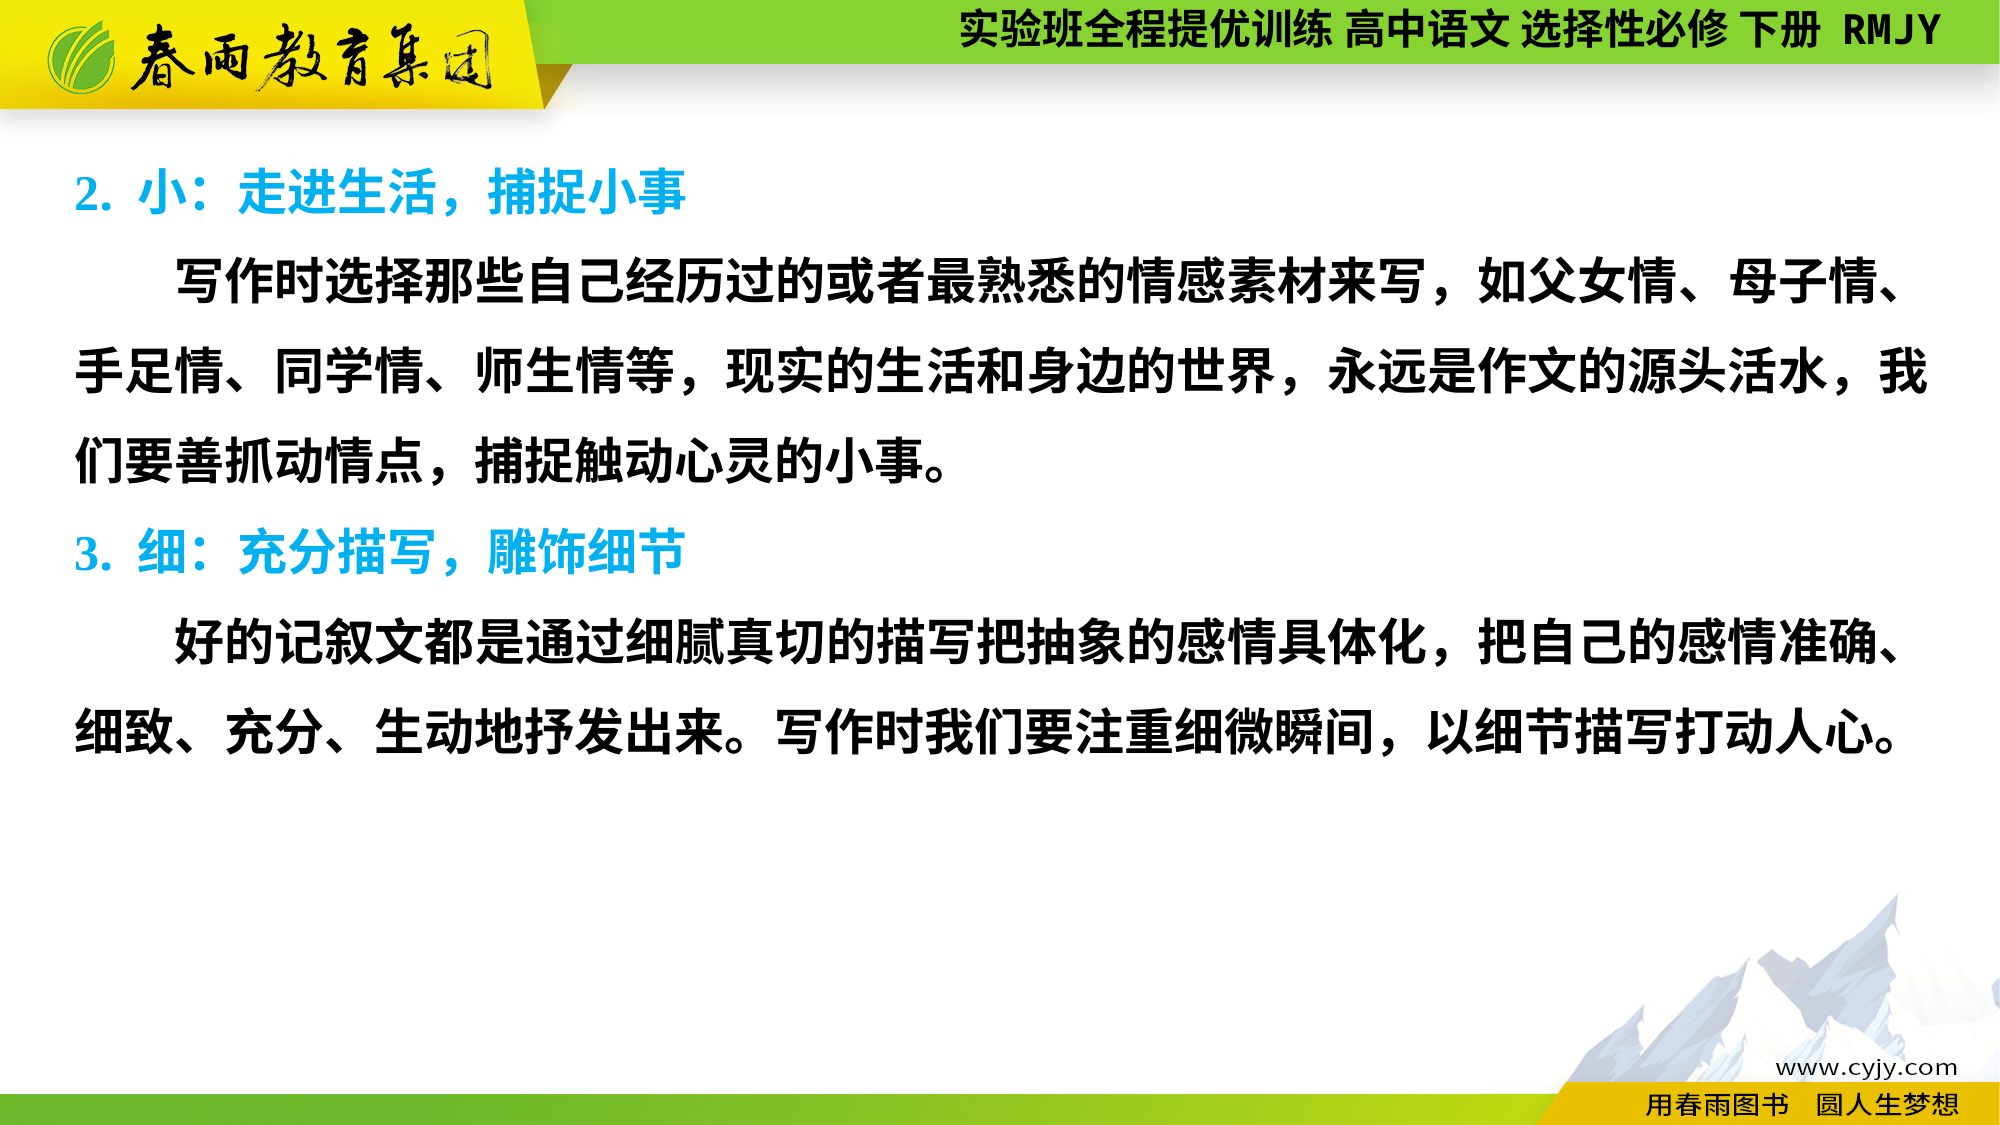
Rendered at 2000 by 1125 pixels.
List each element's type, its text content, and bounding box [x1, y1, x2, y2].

list 2. 小：走进生活，捕捉小事 写作时选择那些自己经历过的或者最熟悉的情感素材来写，如父女情、母子情、手足情、同学情、师生情等，现实的生活和身边的世界，永远是作文的源头活水，我们要善抓动情点，捕捉触动心灵的小事。 3. 细：充分描写，雕饰细节 好的记叙文都是通过细腻真切的描写把抽象的感情具体化，把自己的感情准确、细致、充分、生动地抒发出来。写作时我们要注重细微瞬间，以细节描写打动人心。 [59, 122, 1944, 865]
picture [0, 0, 2000, 1125]
